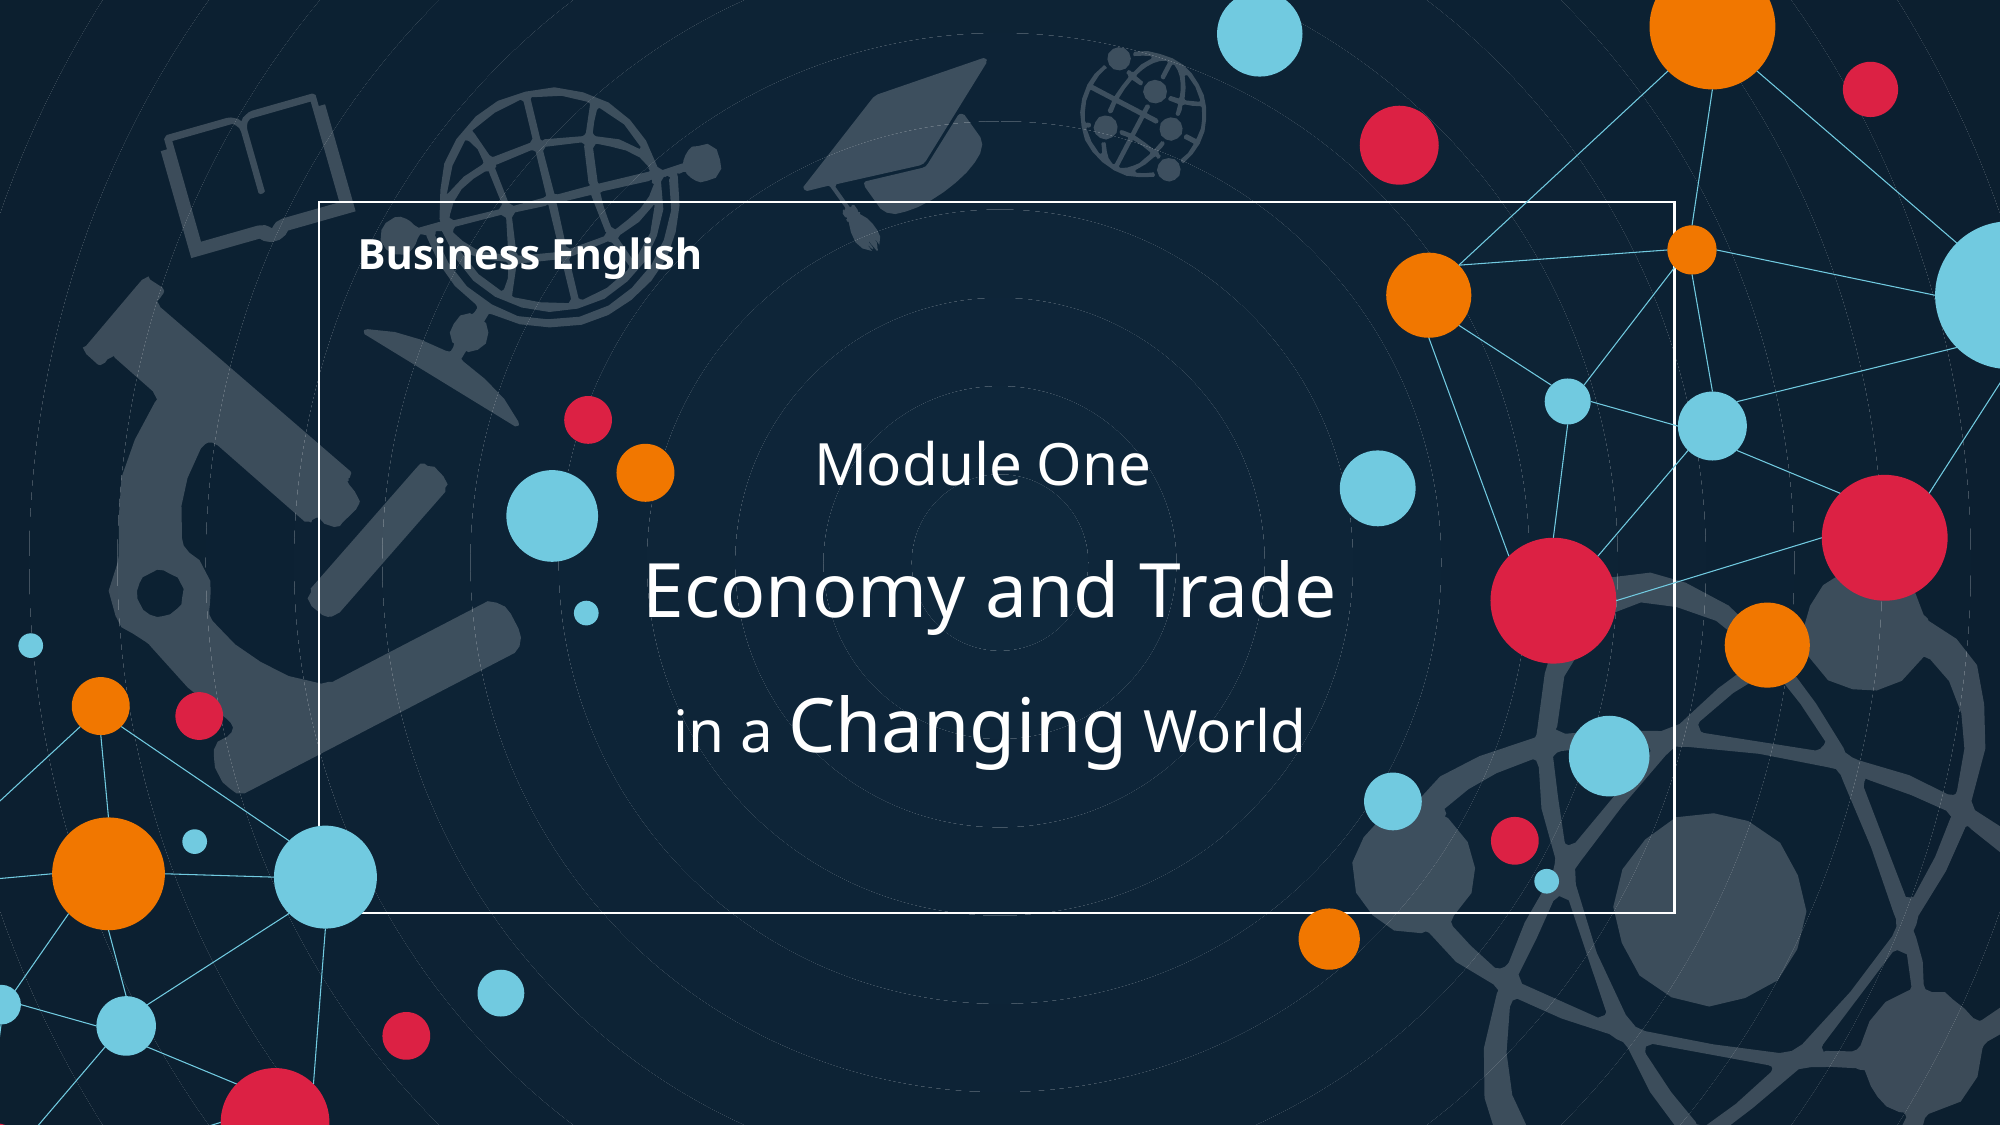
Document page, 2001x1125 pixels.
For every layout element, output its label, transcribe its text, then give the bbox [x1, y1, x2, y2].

text_box [1559, 797, 1676, 914]
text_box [1298, 772, 1559, 970]
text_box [506, 395, 675, 626]
text_box Business English [342, 220, 1006, 286]
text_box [0, 633, 525, 1125]
text_box [525, 775, 1298, 914]
text_box [632, 934, 1182, 995]
text_box [318, 201, 1217, 633]
text_box Module One Economy and Trade in a Changing World [376, 385, 1217, 775]
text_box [1217, 0, 2000, 797]
